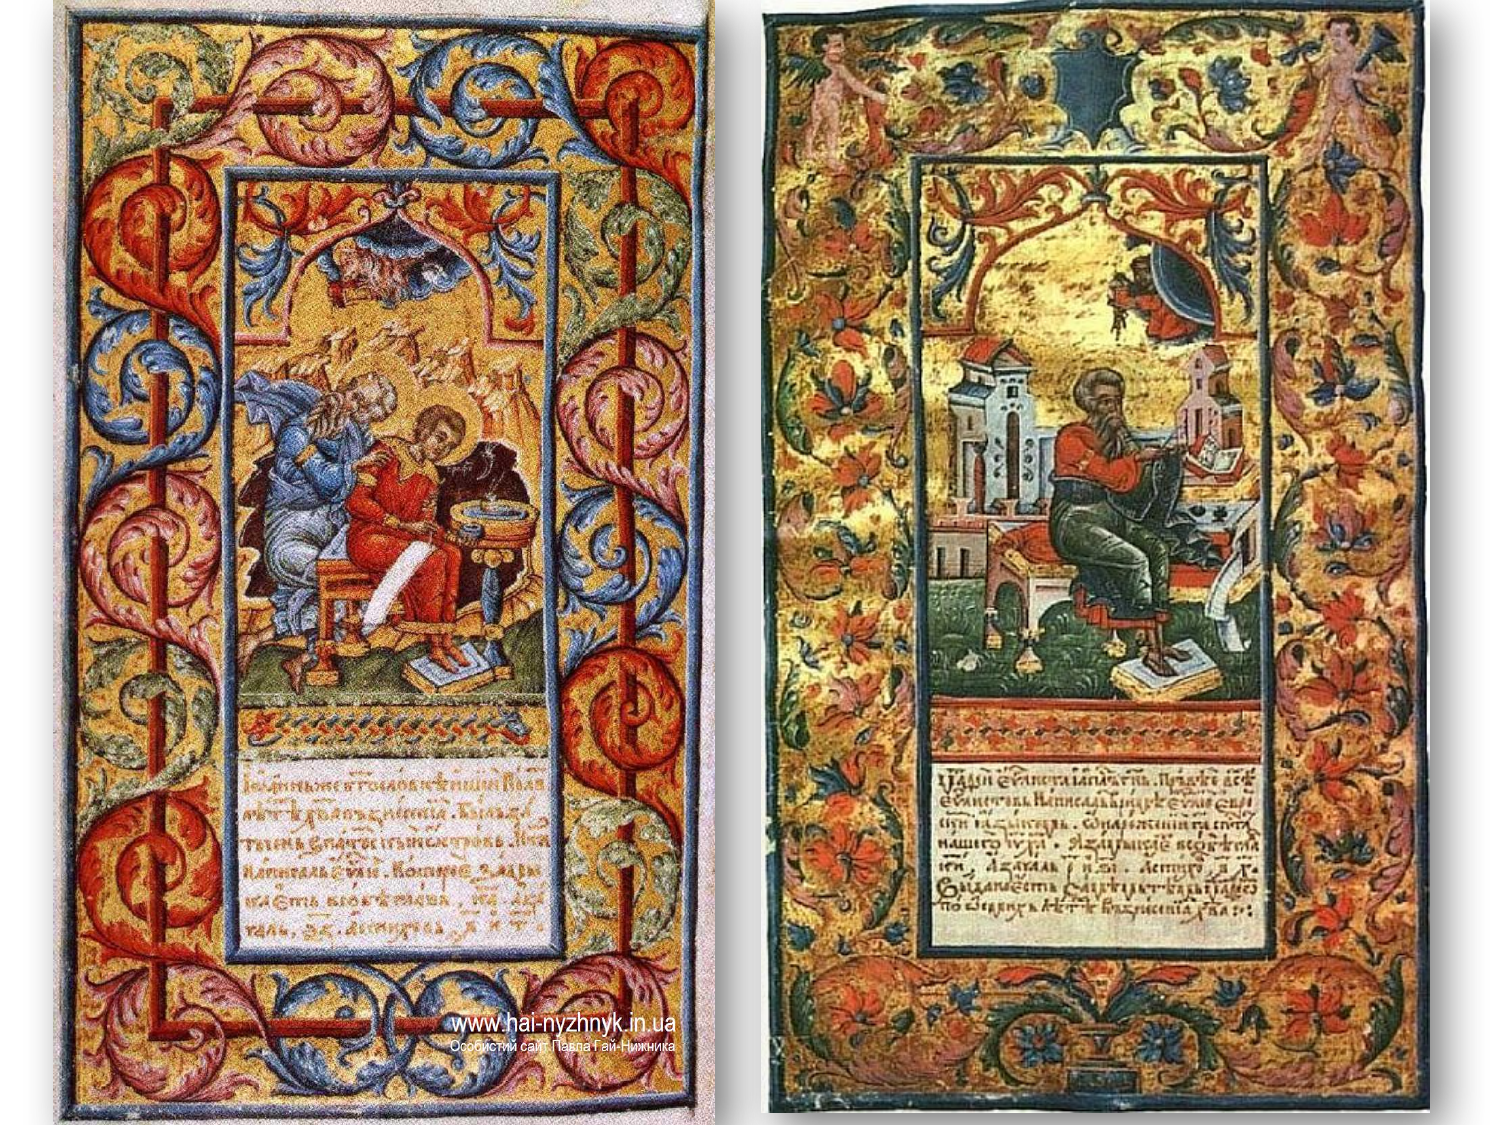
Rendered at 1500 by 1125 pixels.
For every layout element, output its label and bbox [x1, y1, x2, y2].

list [761, 0, 1430, 1113]
picture [52, 0, 715, 1125]
